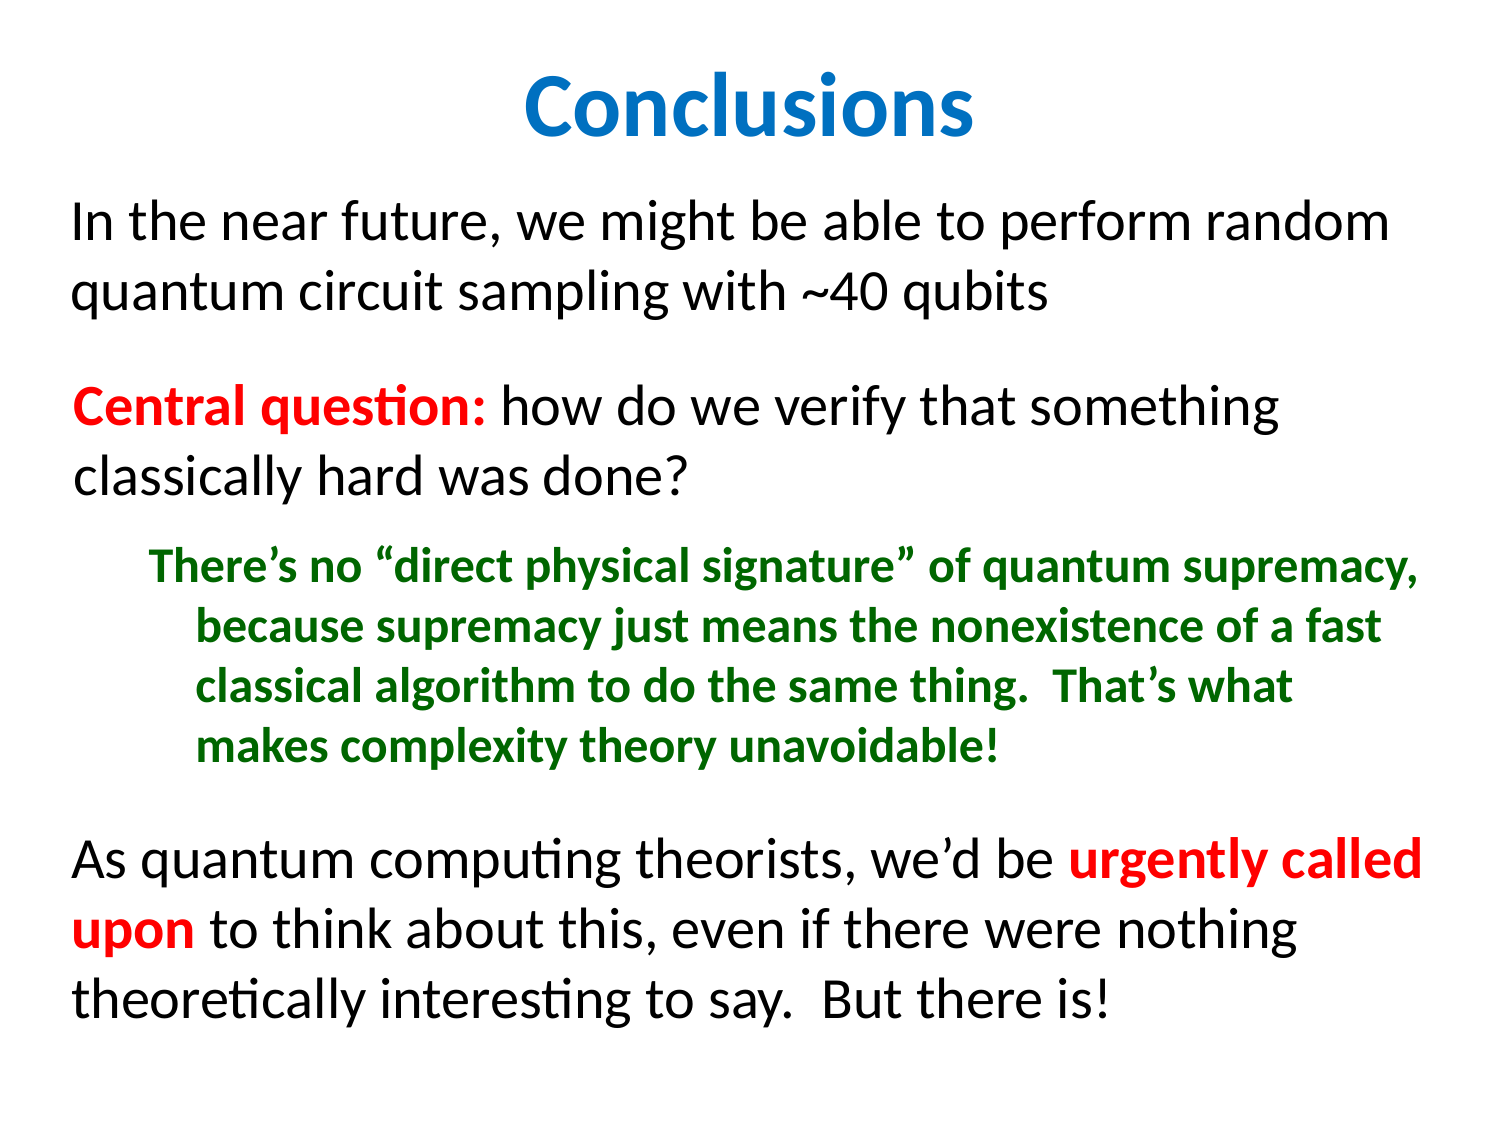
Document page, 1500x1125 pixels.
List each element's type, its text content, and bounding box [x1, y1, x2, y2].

text_box Central question: how do we verify that something classically hard was done? There’s no “direct physical signature” of quantum supremacy, because supremacy just means the nonexistence of a fast classical algorithm to do the same thing. That’s what makes complexity theory unavoidable! [58, 359, 1448, 780]
text_box Conclusions [37, 37, 1463, 163]
text_box As quantum computing theorists, we’d be urgently called upon to think about this, even if there were nothing theoretically interesting to say. But there is! [56, 812, 1446, 1038]
text_box In the near future, we might be able to perform random quantum circuit sampling with ~40 qubits [55, 174, 1445, 330]
